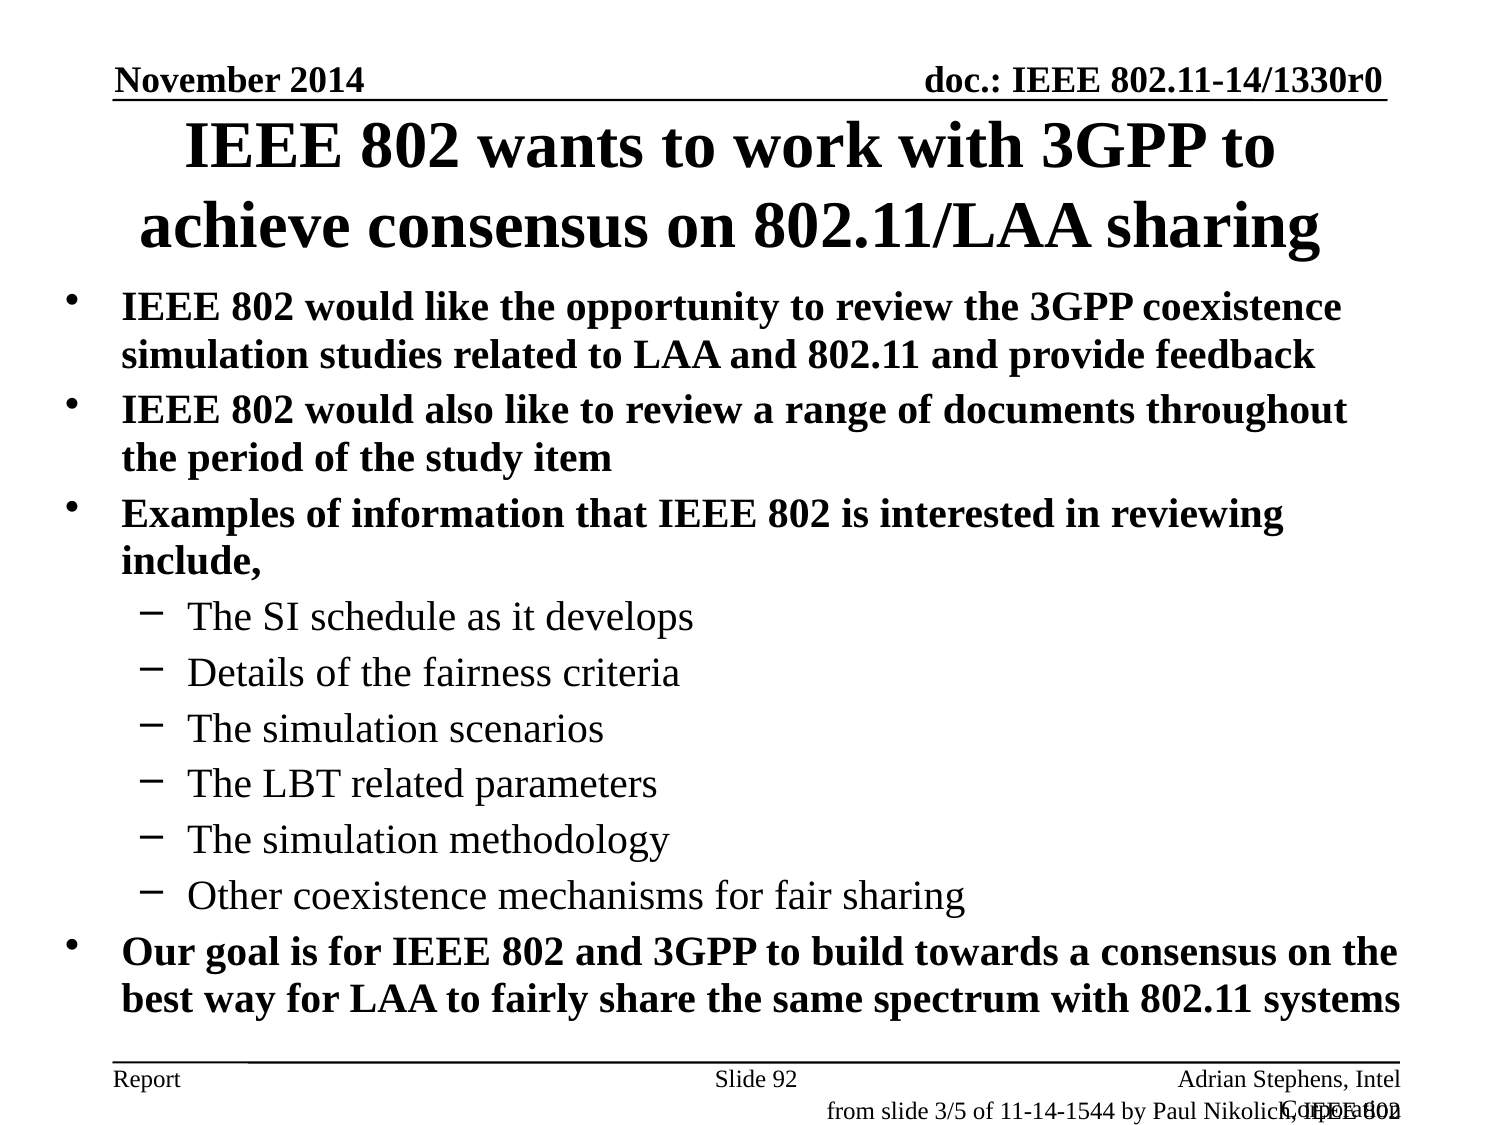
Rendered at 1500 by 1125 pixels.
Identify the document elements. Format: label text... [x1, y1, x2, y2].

title IEEE 802 wants to work with 3GPP to achieve consensus on 802.11/LAA sharing [75, 112, 1388, 250]
footer Adrian Stephens, Intel Corporation [1149, 1061, 1402, 1087]
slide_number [114, 54, 374, 101]
slide_number Slide 92 [712, 1061, 800, 1087]
list IEEE 802 would like the opportunity to review the 3GPP coexistence simulation studies related to LAA and 802.11 and provide feedback IEEE 802 would also like to review a range of documents throughout the period of the study item Examples of information that IEEE 802 is interested in reviewing include, The SI schedule as it develops Details of the fairness criteria The simulation scenarios The LBT related parameters The simulation methodology Other coexistence mechanisms for fair sharing Our goal is for IEEE 802 and 3GPP to build towards a consensus on the best way for LAA to fairly share the same spectrum with 802.11 systems [50, 275, 1425, 1050]
text_box from slide 3/5 of 11-14-1544 by Paul Nikolich, IEEE 802 [343, 1087, 1417, 1125]
